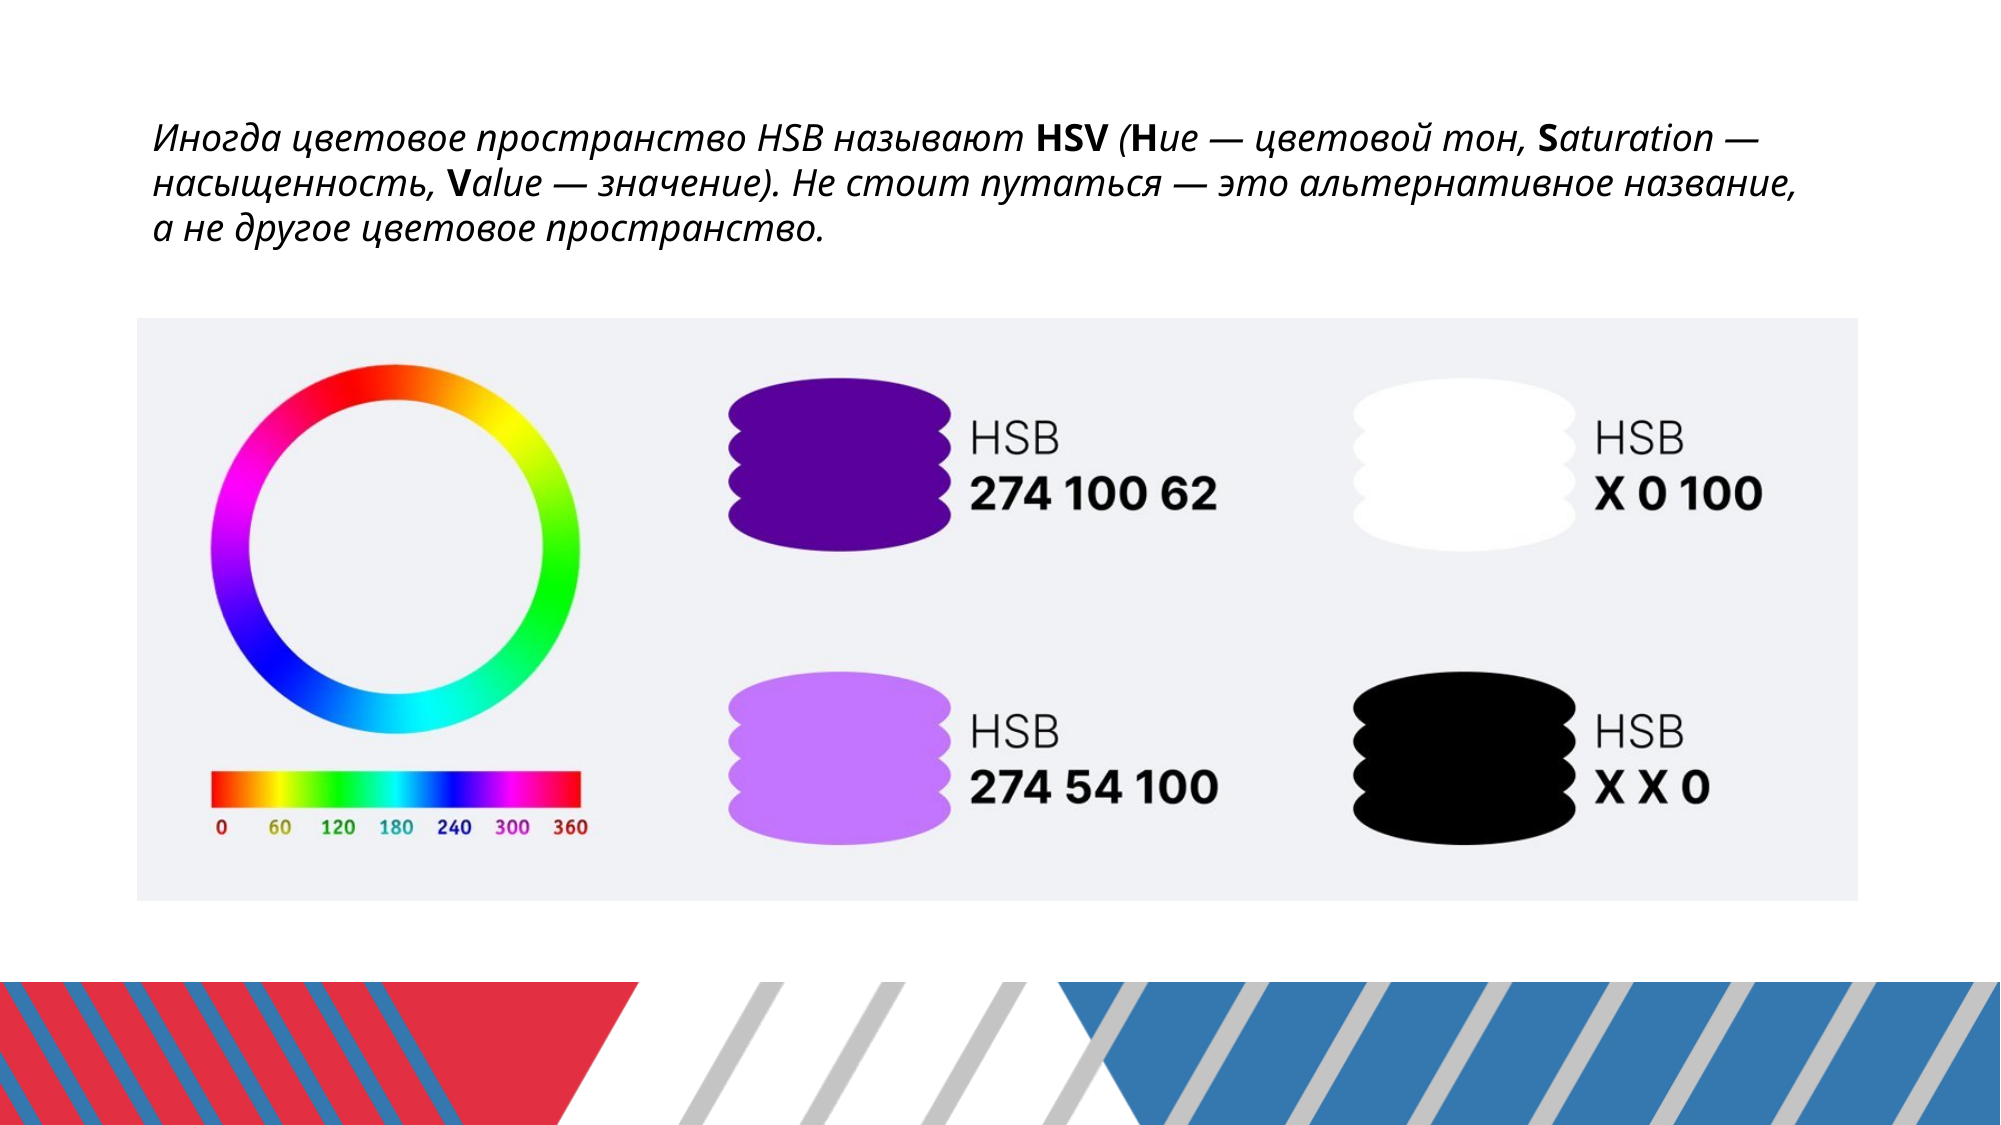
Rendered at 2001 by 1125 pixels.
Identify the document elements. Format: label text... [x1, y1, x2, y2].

picture [0, 982, 2000, 1125]
list Иногда цветовое пространство HSB называют HSV (Hue — цветовой тон, Saturation — насыщенность, Value — значение). Не стоит путаться — это альтернативное название, а не другое цветовое пространство. [137, 106, 1888, 297]
picture [137, 318, 1858, 901]
